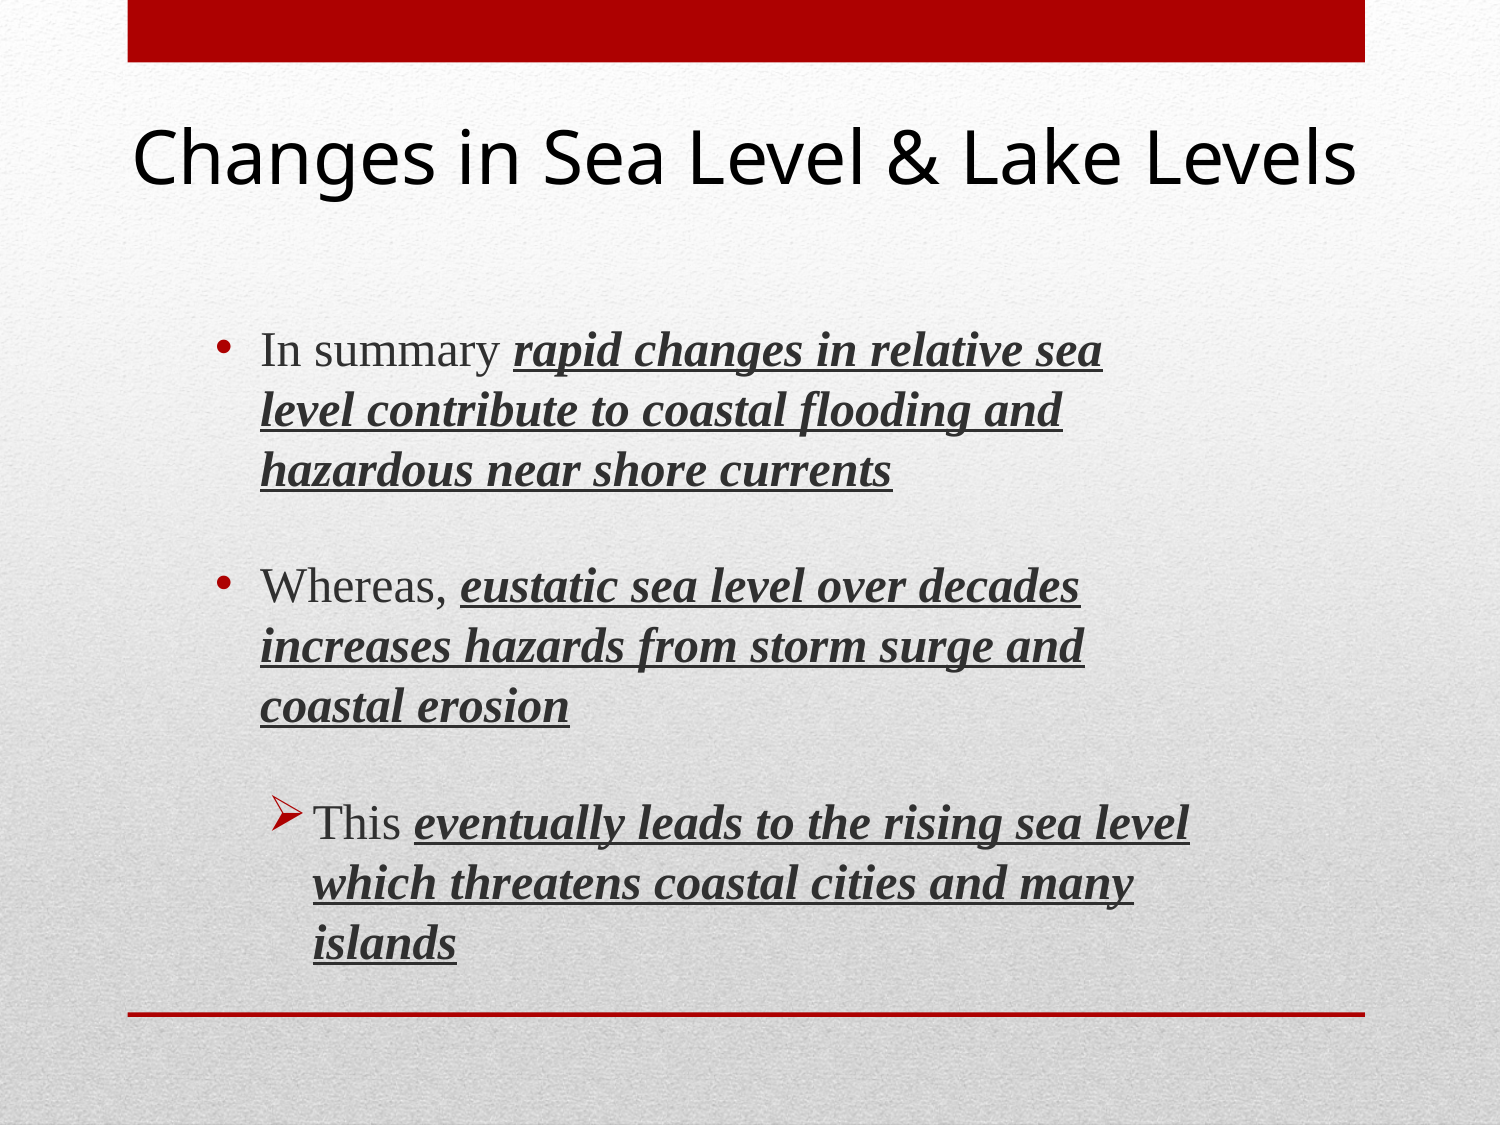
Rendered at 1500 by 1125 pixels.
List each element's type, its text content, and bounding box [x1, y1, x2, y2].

text_box Changes in Sea Level & Lake Levels [116, 102, 1375, 207]
list In summary rapid changes in relative sea level contribute to coastal flooding and hazardous near shore currents Whereas, eustatic sea level over decades increases hazards from storm surge and coastal erosion This eventually leads to the rising sea level which threatens coastal cities and many islands [200, 237, 1225, 988]
